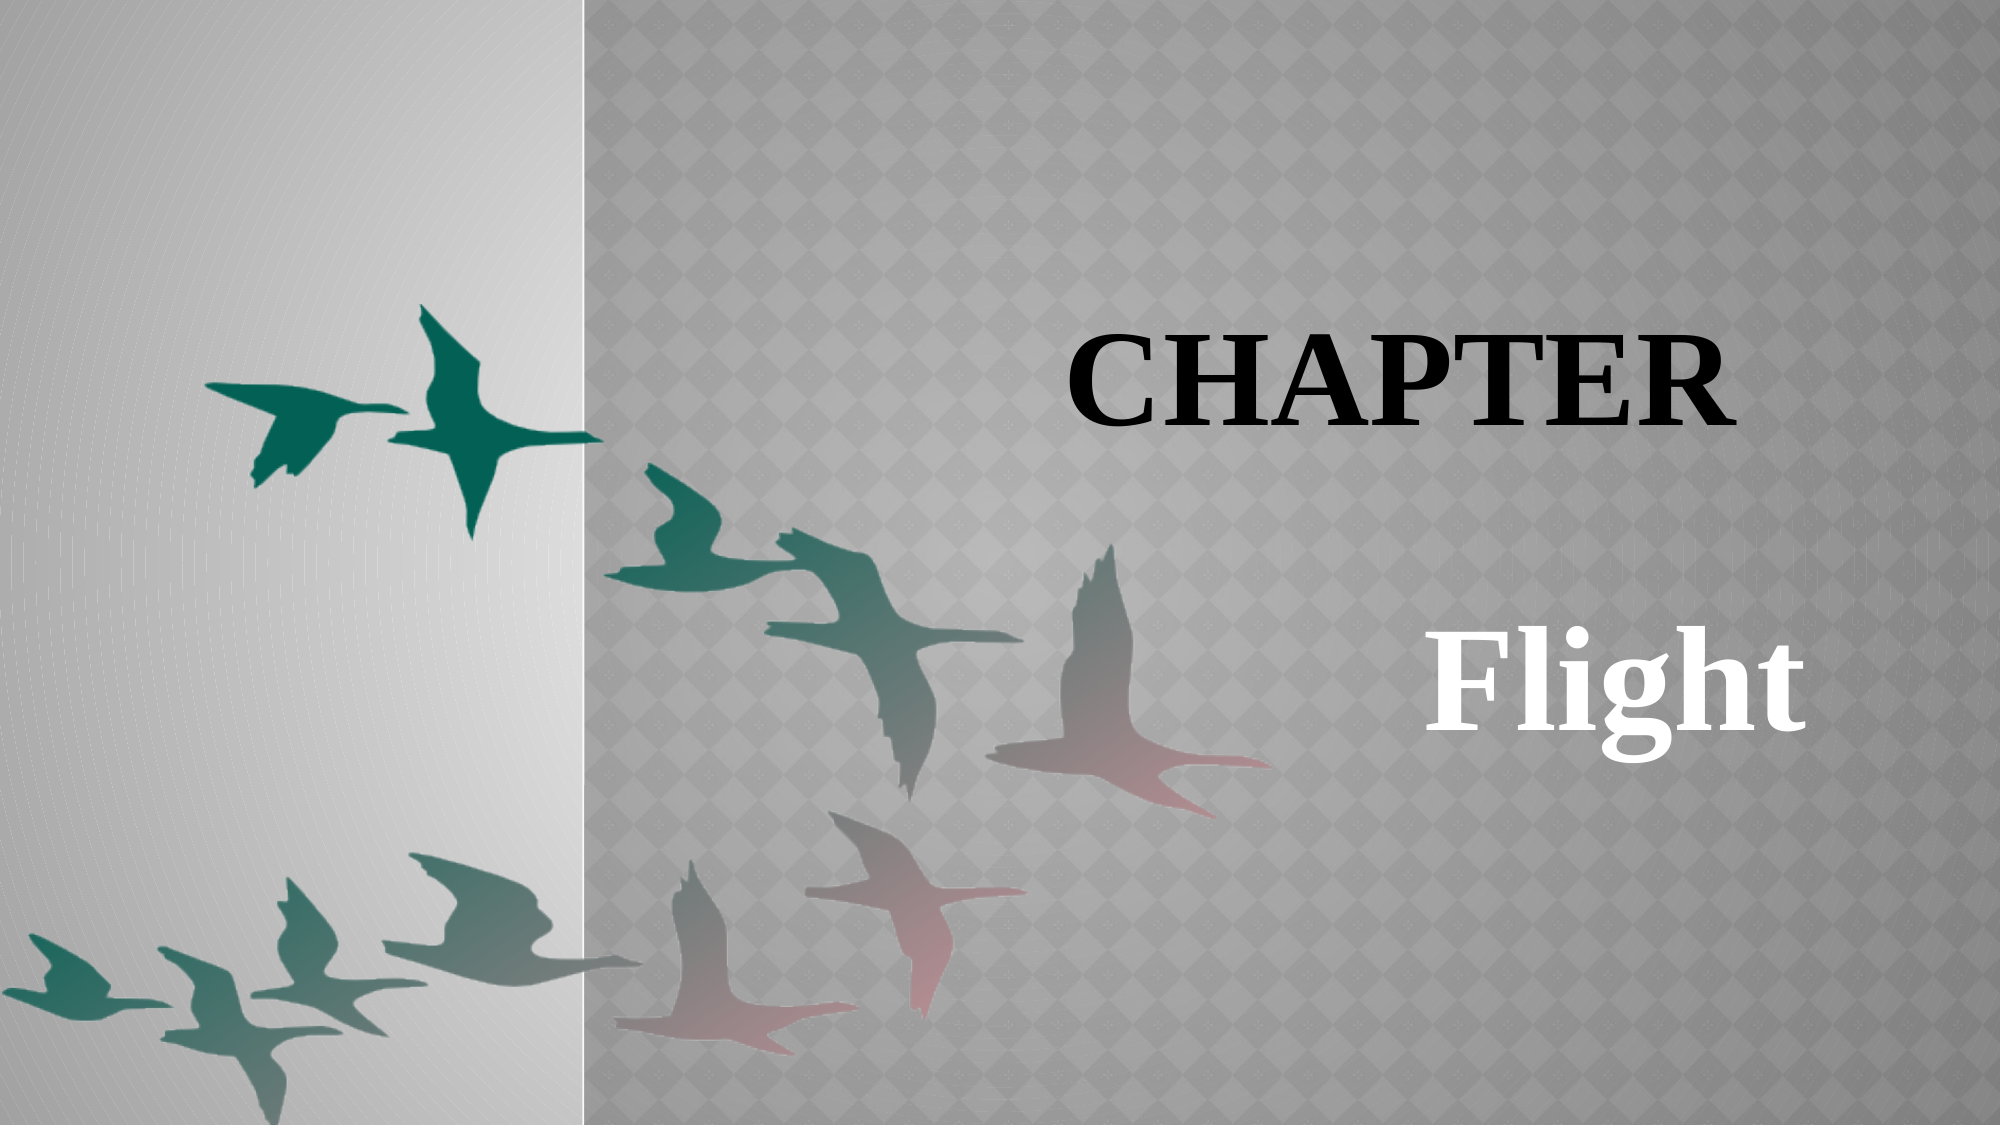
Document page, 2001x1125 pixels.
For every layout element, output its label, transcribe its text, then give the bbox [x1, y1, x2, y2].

picture [1, 304, 1272, 1125]
subtitle Flight [1279, 580, 1853, 762]
title CHAPTER [336, 166, 1779, 559]
